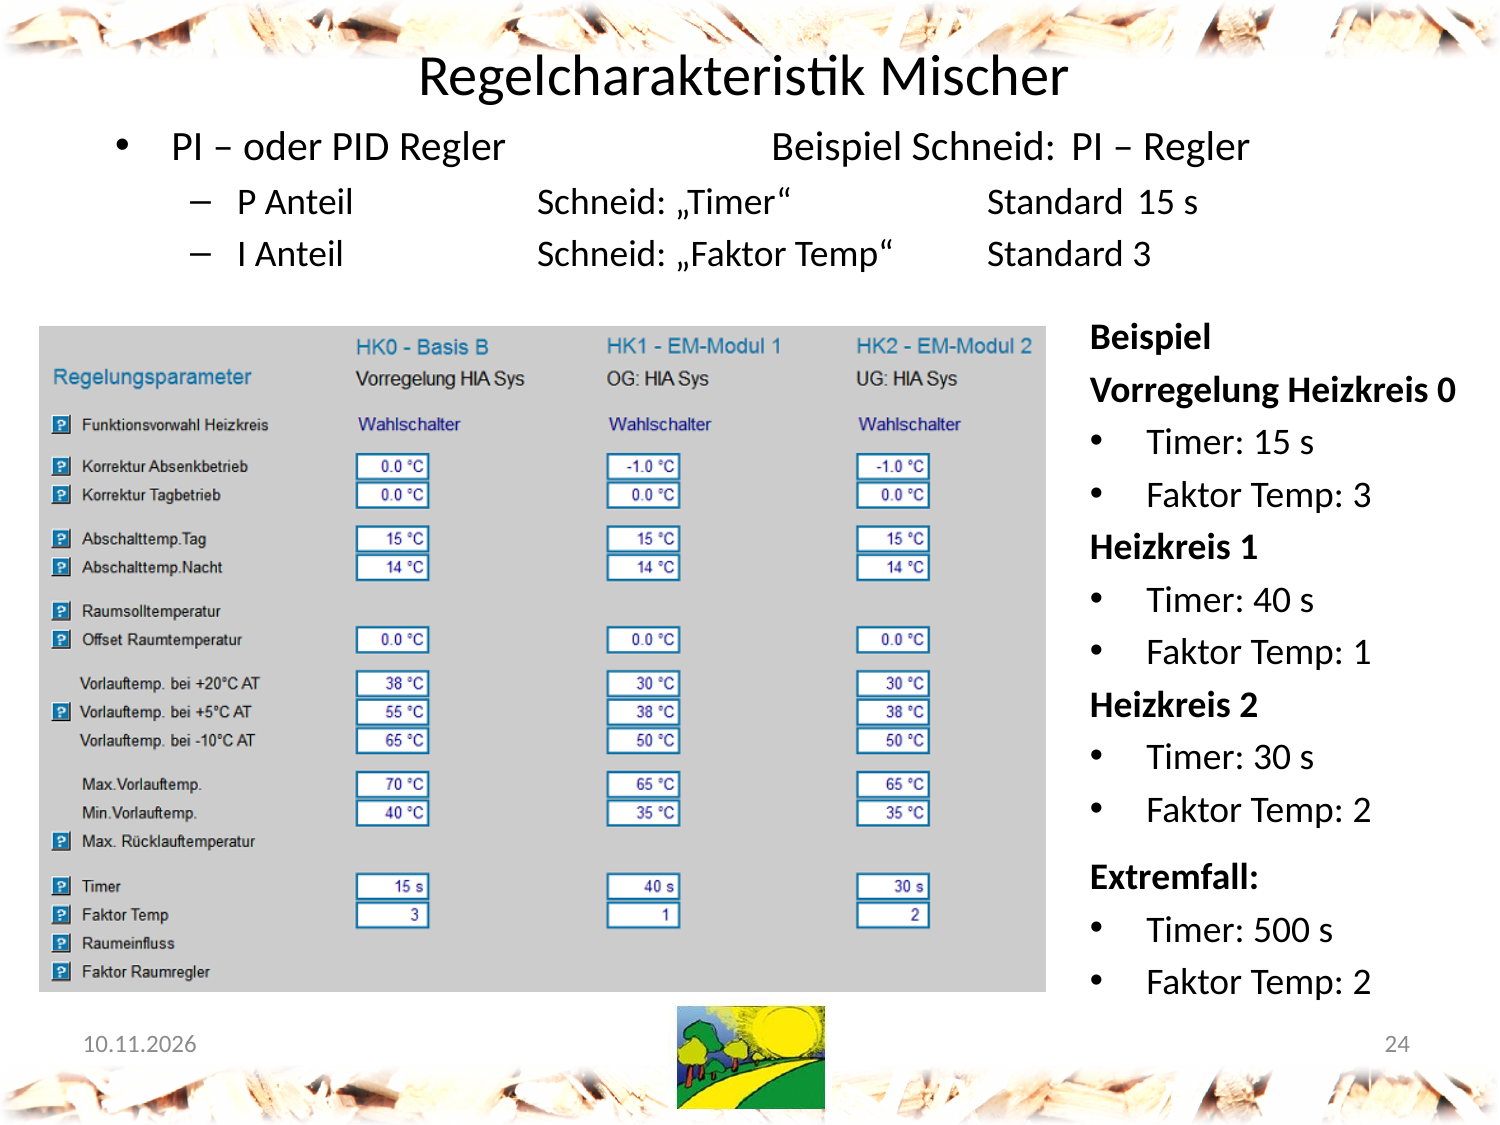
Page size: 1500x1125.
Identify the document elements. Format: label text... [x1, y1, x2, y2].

text_box PI – oder PID Regler Beispiel Schneid: PI – Regler P Anteil Schneid: „Timer“ Standard 15 s I Anteil Schneid: „Faktor Temp“ Standard 3 [100, 111, 1388, 305]
title Regelcharakteristik Mischer [69, 23, 1420, 121]
list Beispiel Vorregelung Heizkreis 0 Timer: 15 s Faktor Temp: 3 Heizkreis 1 Timer: 40 s Faktor Temp: 1 Heizkreis 2 Timer: 30 s Faktor Temp: 2 Extremfall: Timer: 500 s Faktor Temp: 2 [1074, 304, 1478, 1035]
picture [31, 998, 1466, 1109]
picture [39, 326, 1046, 992]
slide_number 24 [1074, 1012, 1425, 1073]
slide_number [1420, 23, 1476, 36]
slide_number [67, 1012, 418, 1073]
